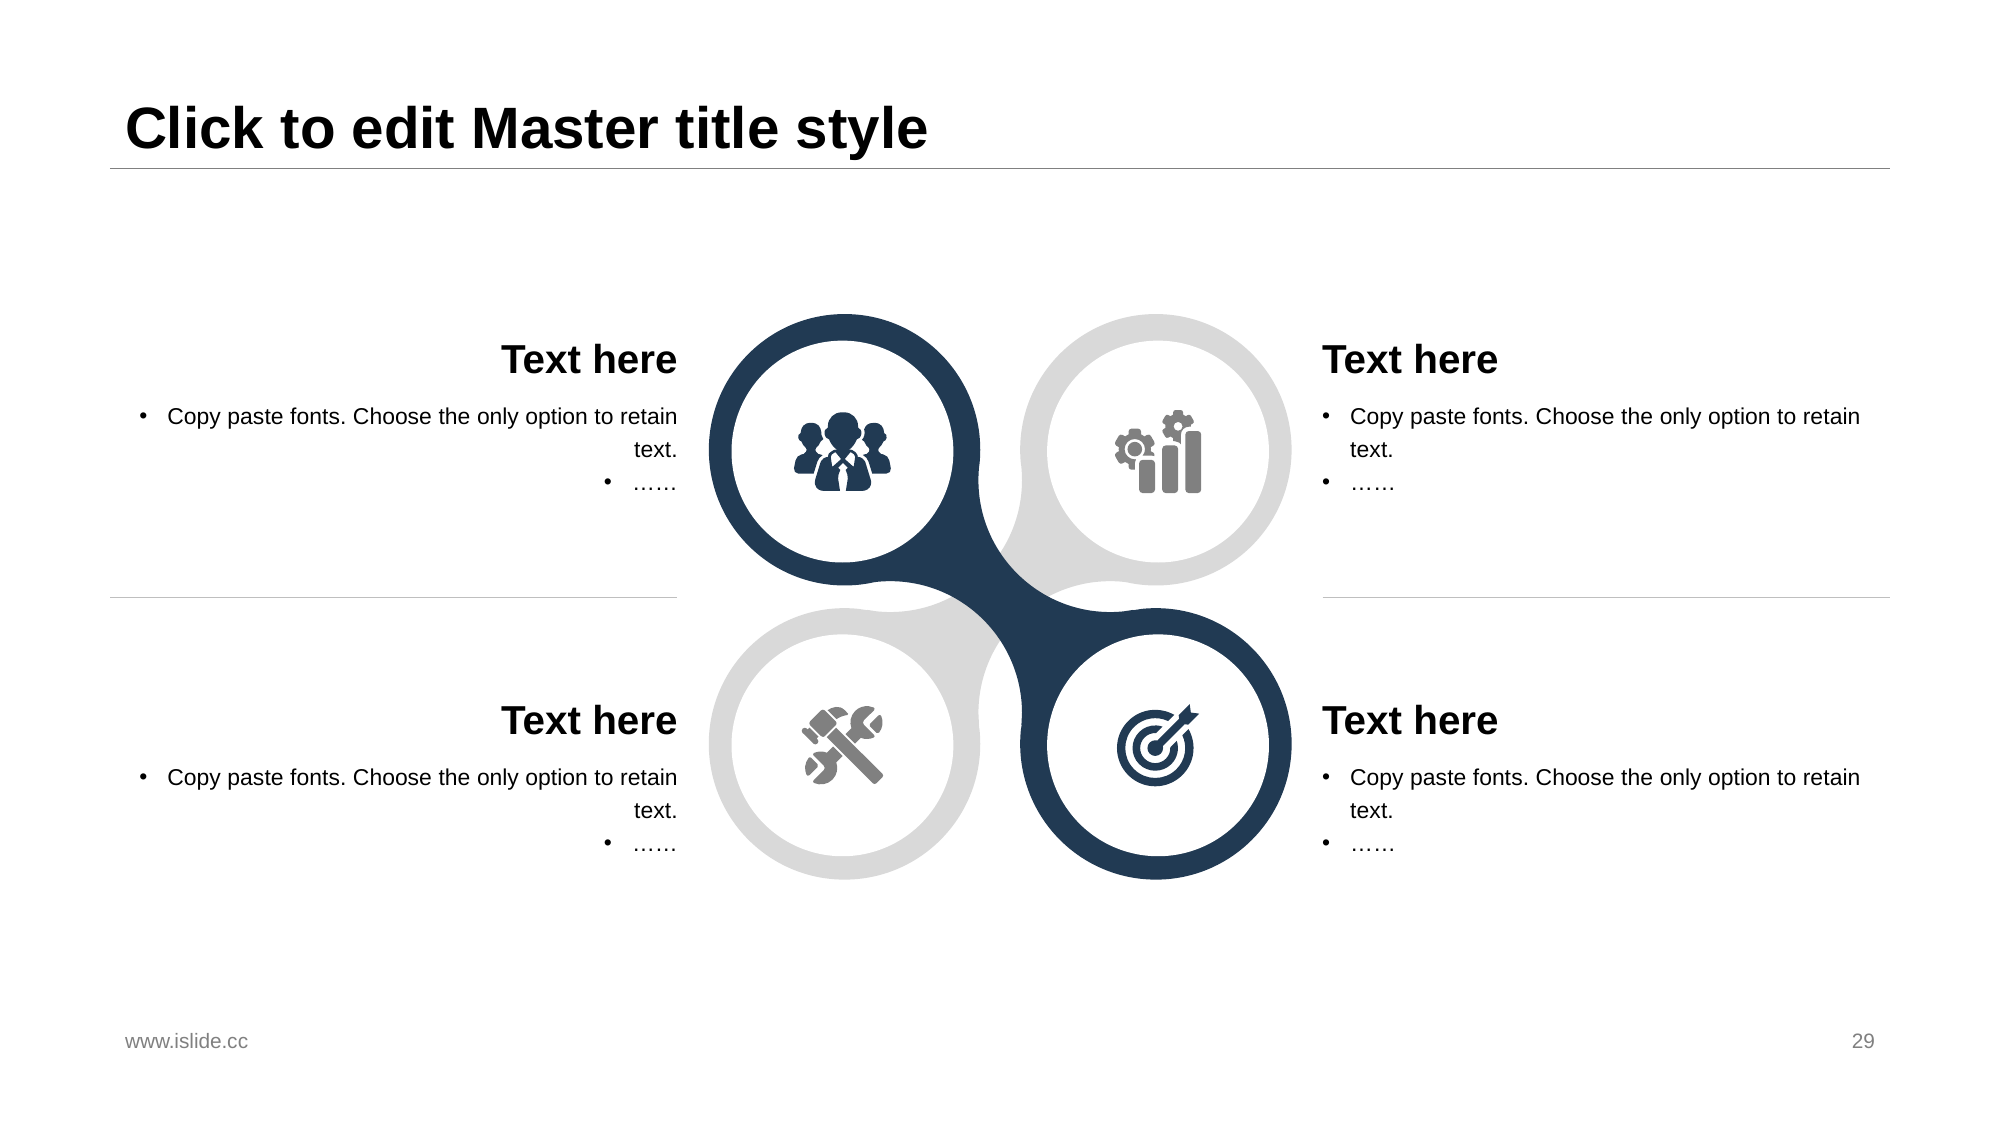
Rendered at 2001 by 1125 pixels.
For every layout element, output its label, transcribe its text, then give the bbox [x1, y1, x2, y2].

footer www.islide.cc [109, 1023, 790, 1058]
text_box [110, 314, 1890, 880]
title Click to edit Master title style [109, 0, 1890, 169]
slide_number 29 [1412, 1023, 1890, 1058]
